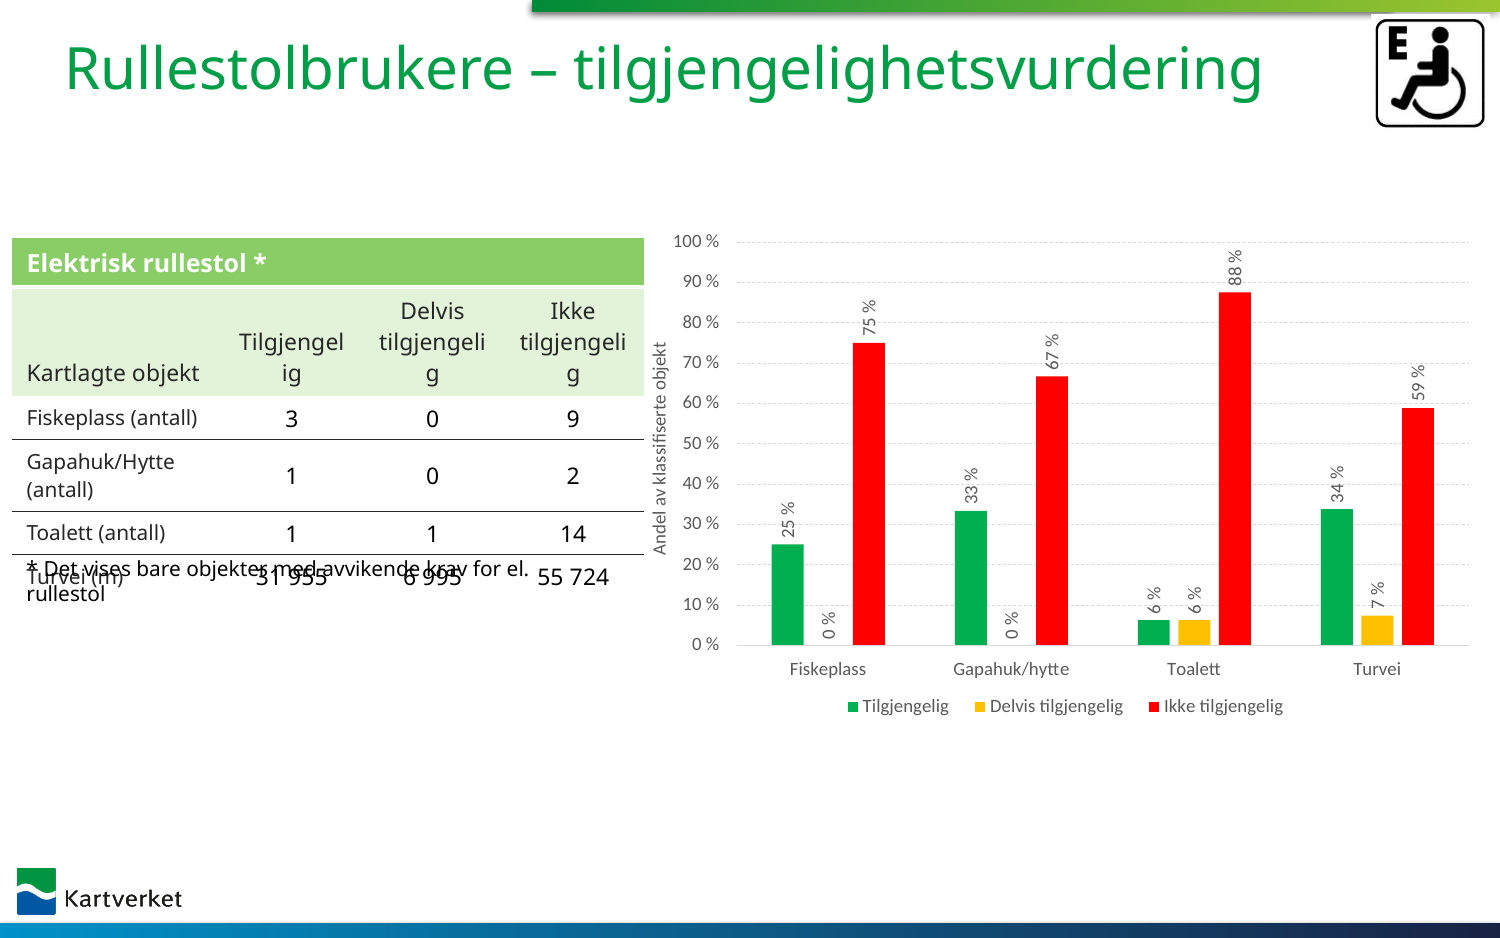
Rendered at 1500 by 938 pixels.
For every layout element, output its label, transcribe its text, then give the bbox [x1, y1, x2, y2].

table_cell Kartlagte objekt [12, 289, 222, 396]
table_cell 2 [503, 440, 638, 511]
table_cell 1 [362, 512, 503, 548]
text_box Rullestolbrukere – tilgjengelighetsvurdering [49, 12, 1372, 109]
table_cell 1 [222, 512, 362, 548]
table_cell 1 [222, 440, 362, 511]
table_cell Delvis tilgjengelig [362, 289, 503, 396]
picture [643, 218, 1481, 728]
table_cell Ikke tilgjengelig [503, 289, 638, 396]
table_cell Fiskeplass (antall) [12, 396, 222, 439]
table_cell 55 724 [597, 555, 638, 598]
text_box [1371, 13, 1491, 133]
text_box * Det vises bare objekter med avvikende krav for el. rullestol [11, 548, 597, 613]
table_cell 14 [503, 512, 638, 554]
table_cell 9 [503, 396, 638, 439]
table_cell 0 [362, 440, 503, 511]
table_cell Toalett (antall) [12, 512, 222, 548]
table_cell Tilgjengelig [222, 289, 362, 396]
table_cell 3 [222, 396, 362, 439]
table_cell Gapahuk/Hytte (antall) [12, 440, 222, 511]
table_header Elektrisk rullestol * [12, 238, 638, 285]
table_cell 0 [362, 396, 503, 439]
